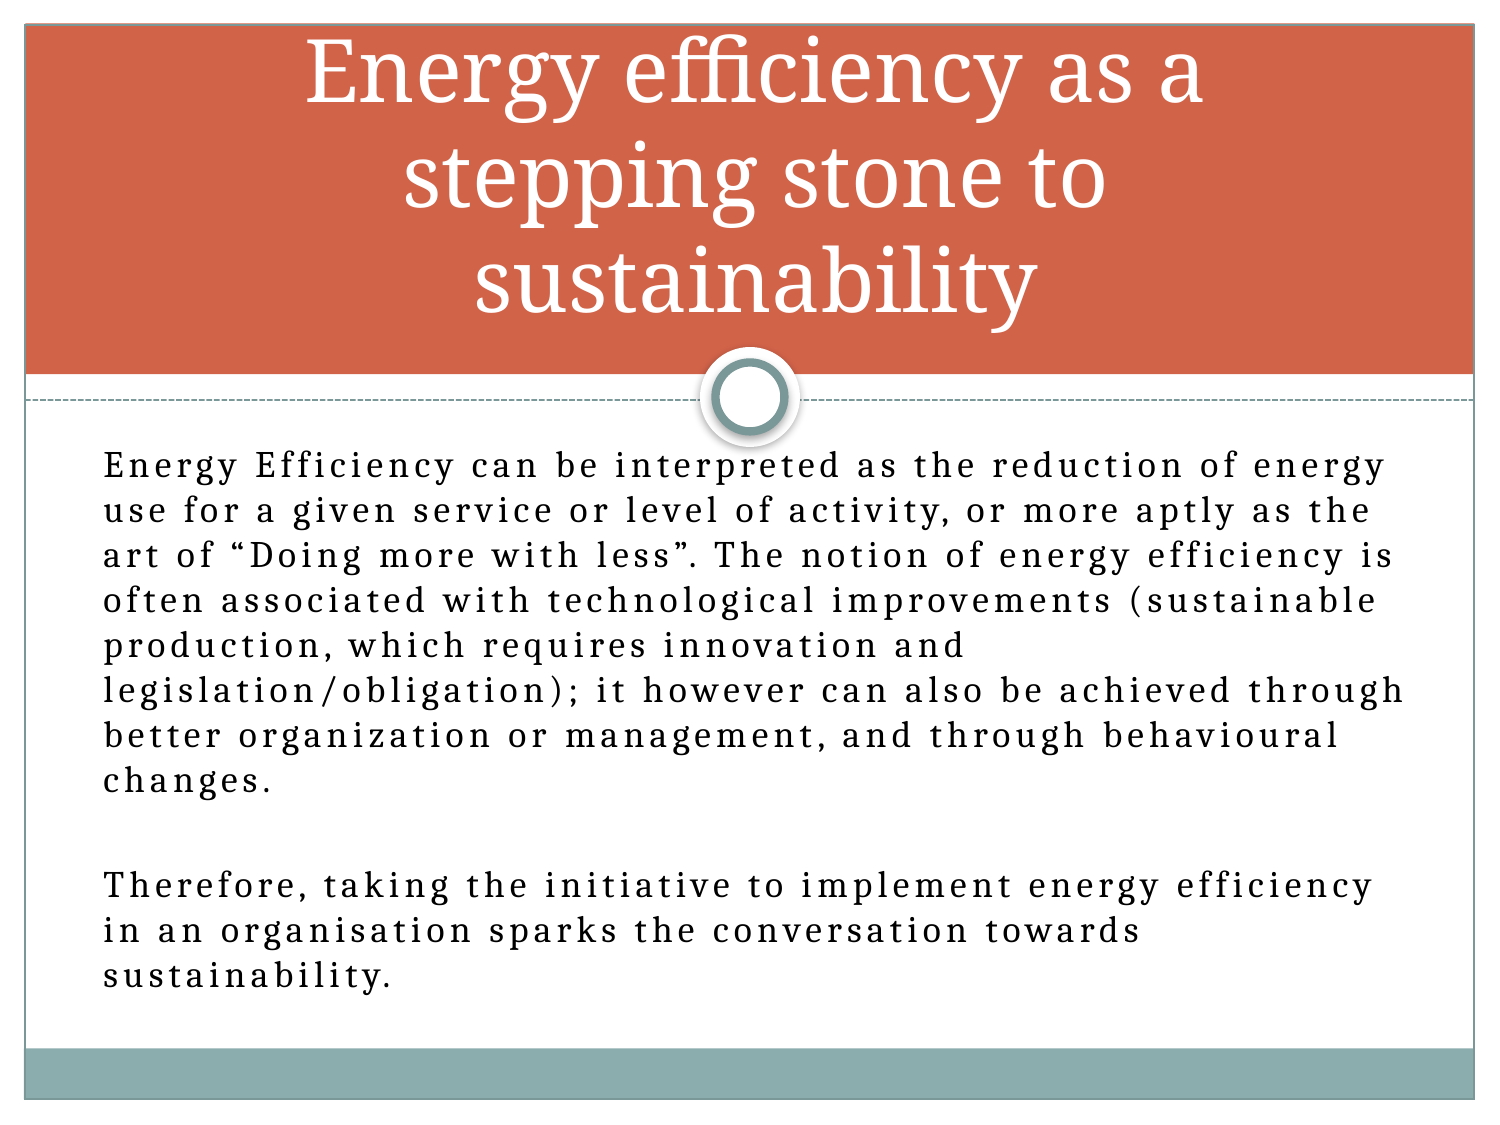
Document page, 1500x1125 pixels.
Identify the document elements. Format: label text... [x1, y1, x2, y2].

list Energy Efficiency can be interpreted as the reduction of energy use for a given service or level of activity, or more aptly as the art of “Doing more with less”. The notion of energy efficiency is often associated with technological improvements (sustainable production, which requires innovation and legislation/obligation); it however can also be achieved through better organization or management, and through behavioural changes. Therefore, taking the initiative to implement energy efficiency in an organisation sparks the conversation towards sustainability. [88, 432, 1447, 1012]
title Energy efficiency as a stepping stone to sustainability [118, 87, 1394, 338]
